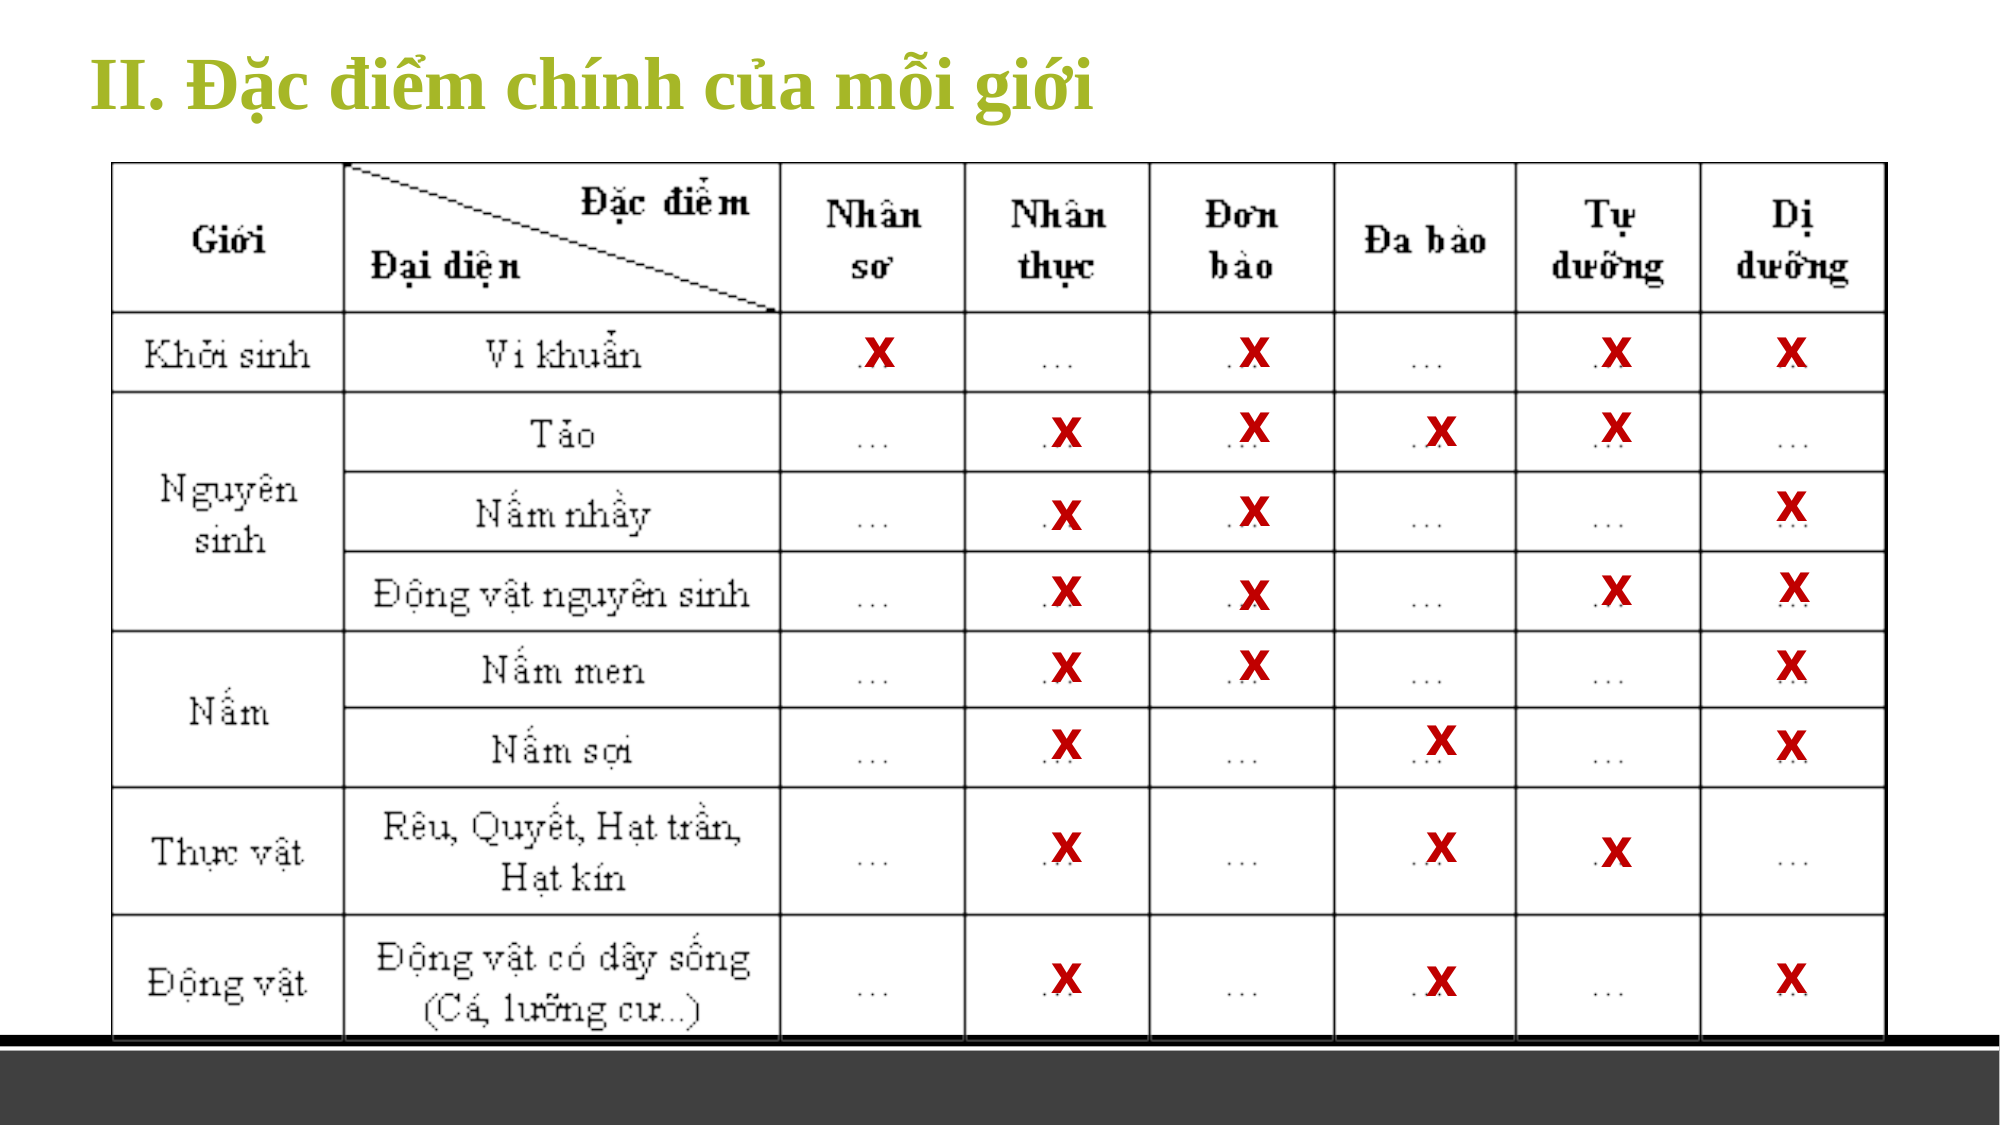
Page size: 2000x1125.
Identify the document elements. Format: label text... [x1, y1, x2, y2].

text_box II. Đặc điểm chính của mỗi giới [74, 37, 1575, 138]
picture [110, 161, 1888, 1045]
